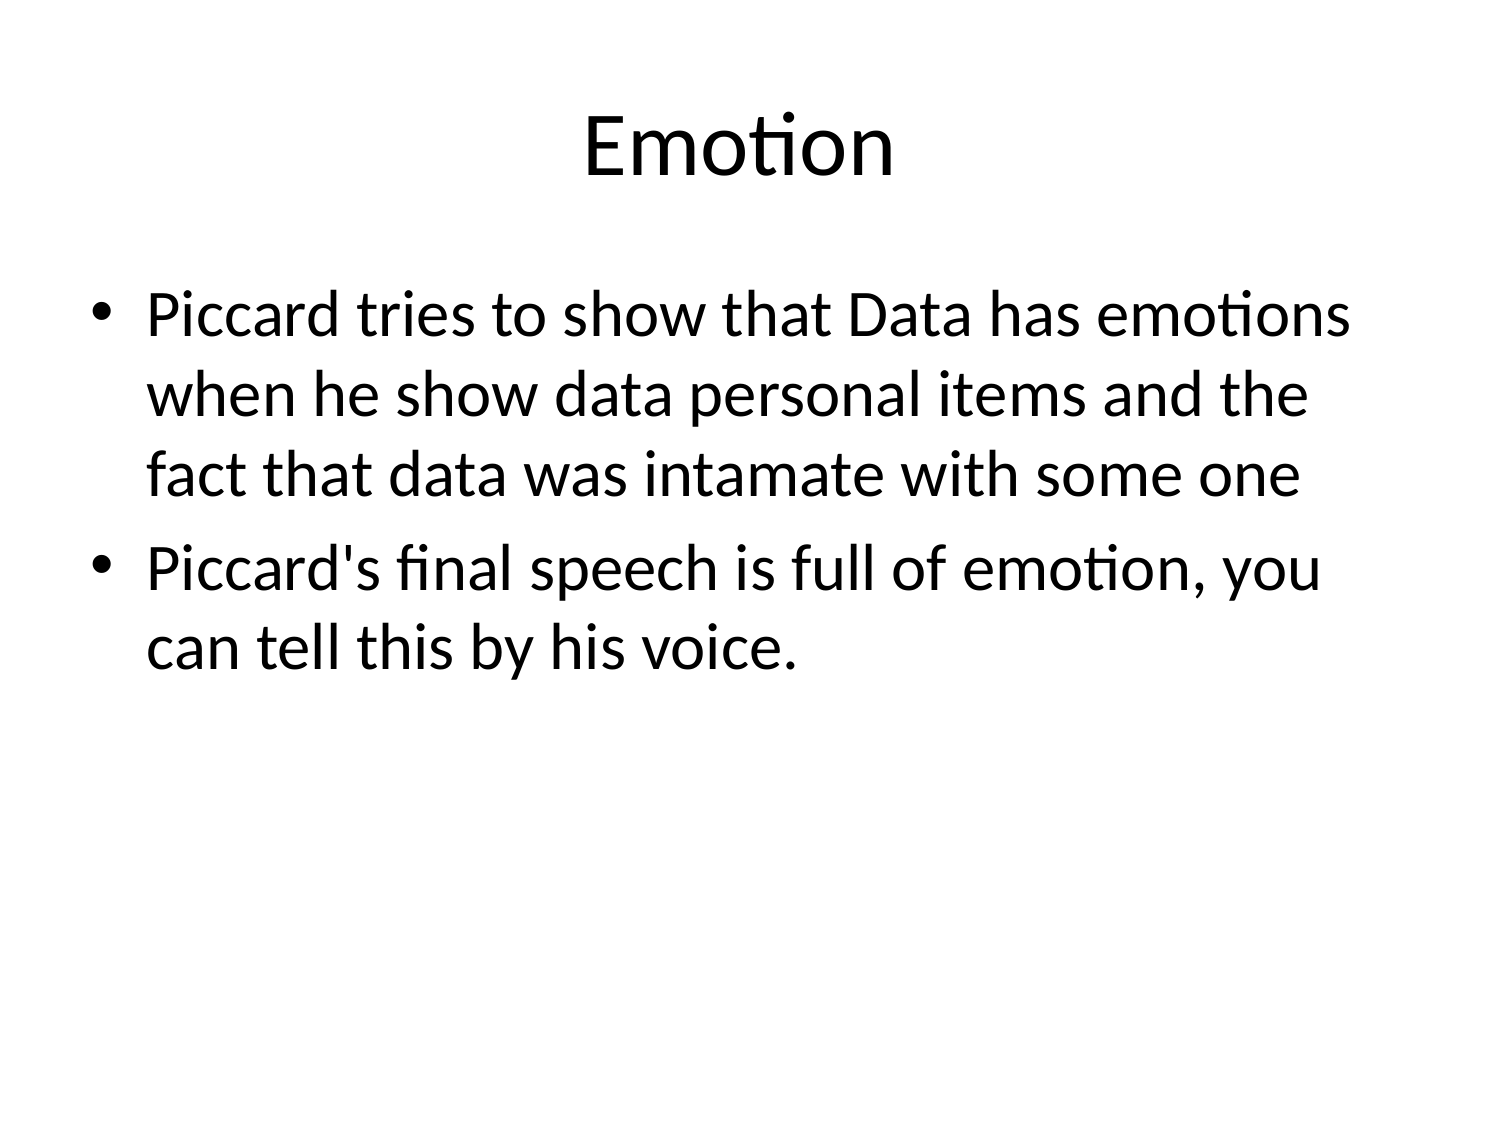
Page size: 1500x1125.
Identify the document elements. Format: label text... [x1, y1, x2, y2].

list Piccard tries to show that Data has emotions when he show data personal items and the fact that data was intamate with some one Piccard's final speech is full of emotion, you can tell this by his voice. [75, 262, 1425, 1005]
title Emotion [75, 45, 1425, 233]
